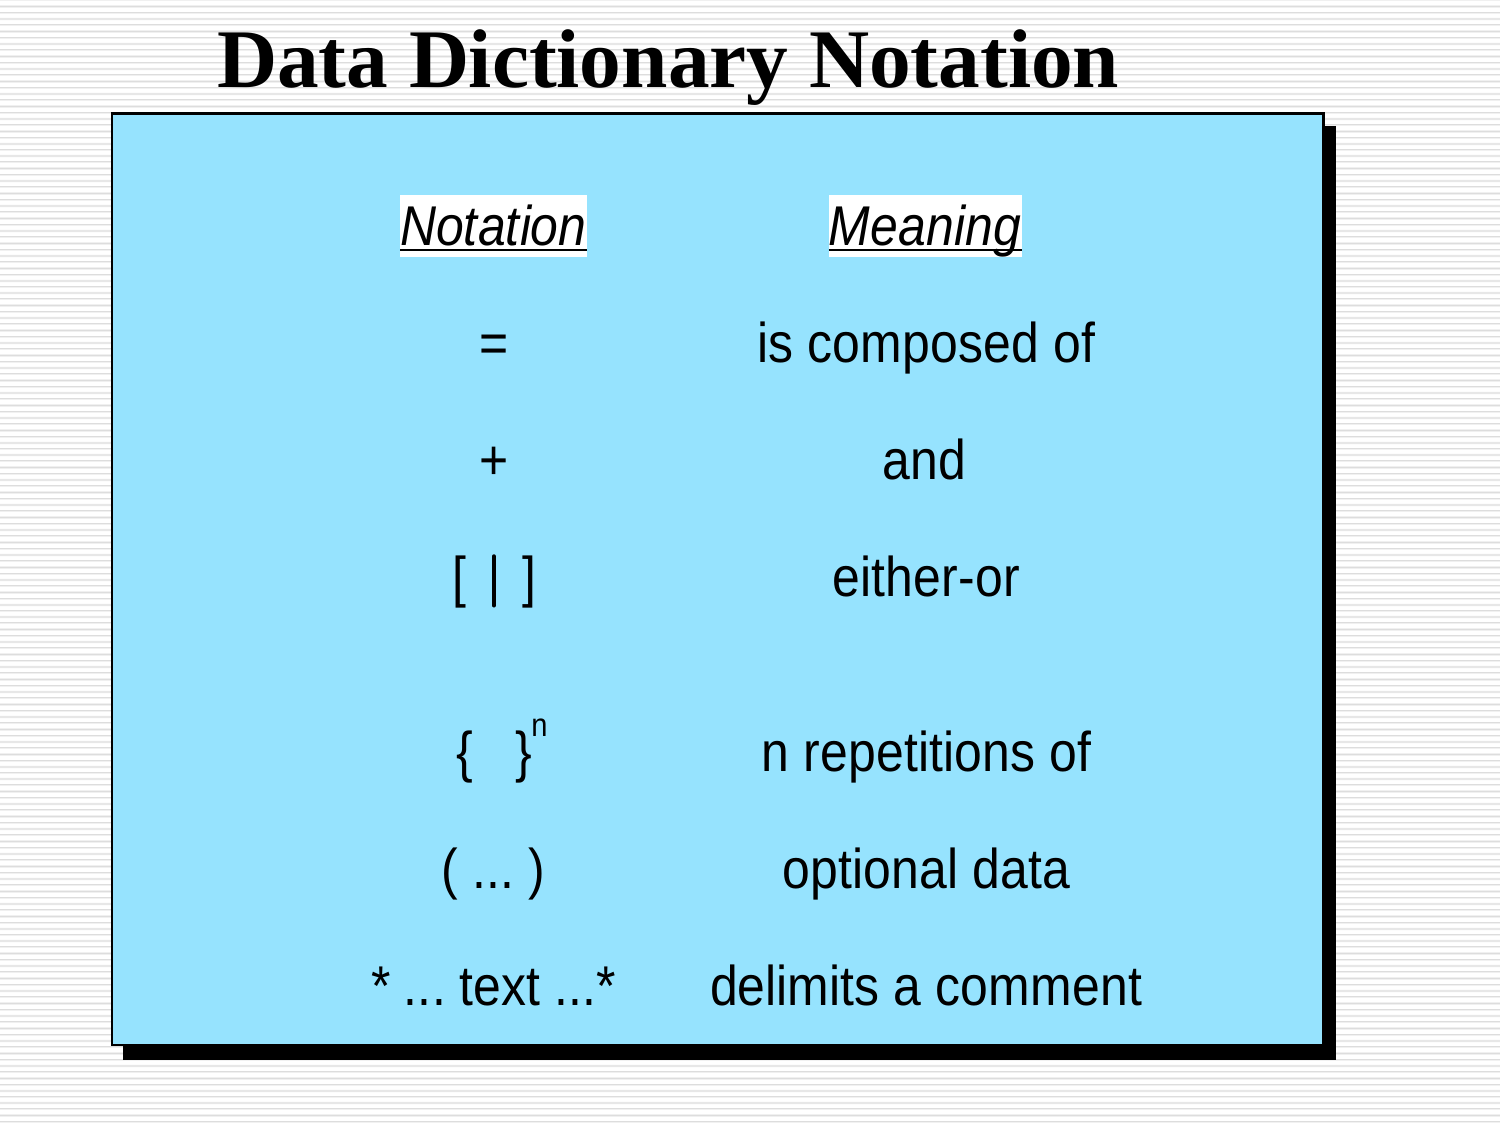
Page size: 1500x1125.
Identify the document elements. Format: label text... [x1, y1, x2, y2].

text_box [111, 113, 1336, 1059]
text_box Data Dictionary Notation [206, 0, 1131, 109]
picture [0, 0, 1500, 1125]
